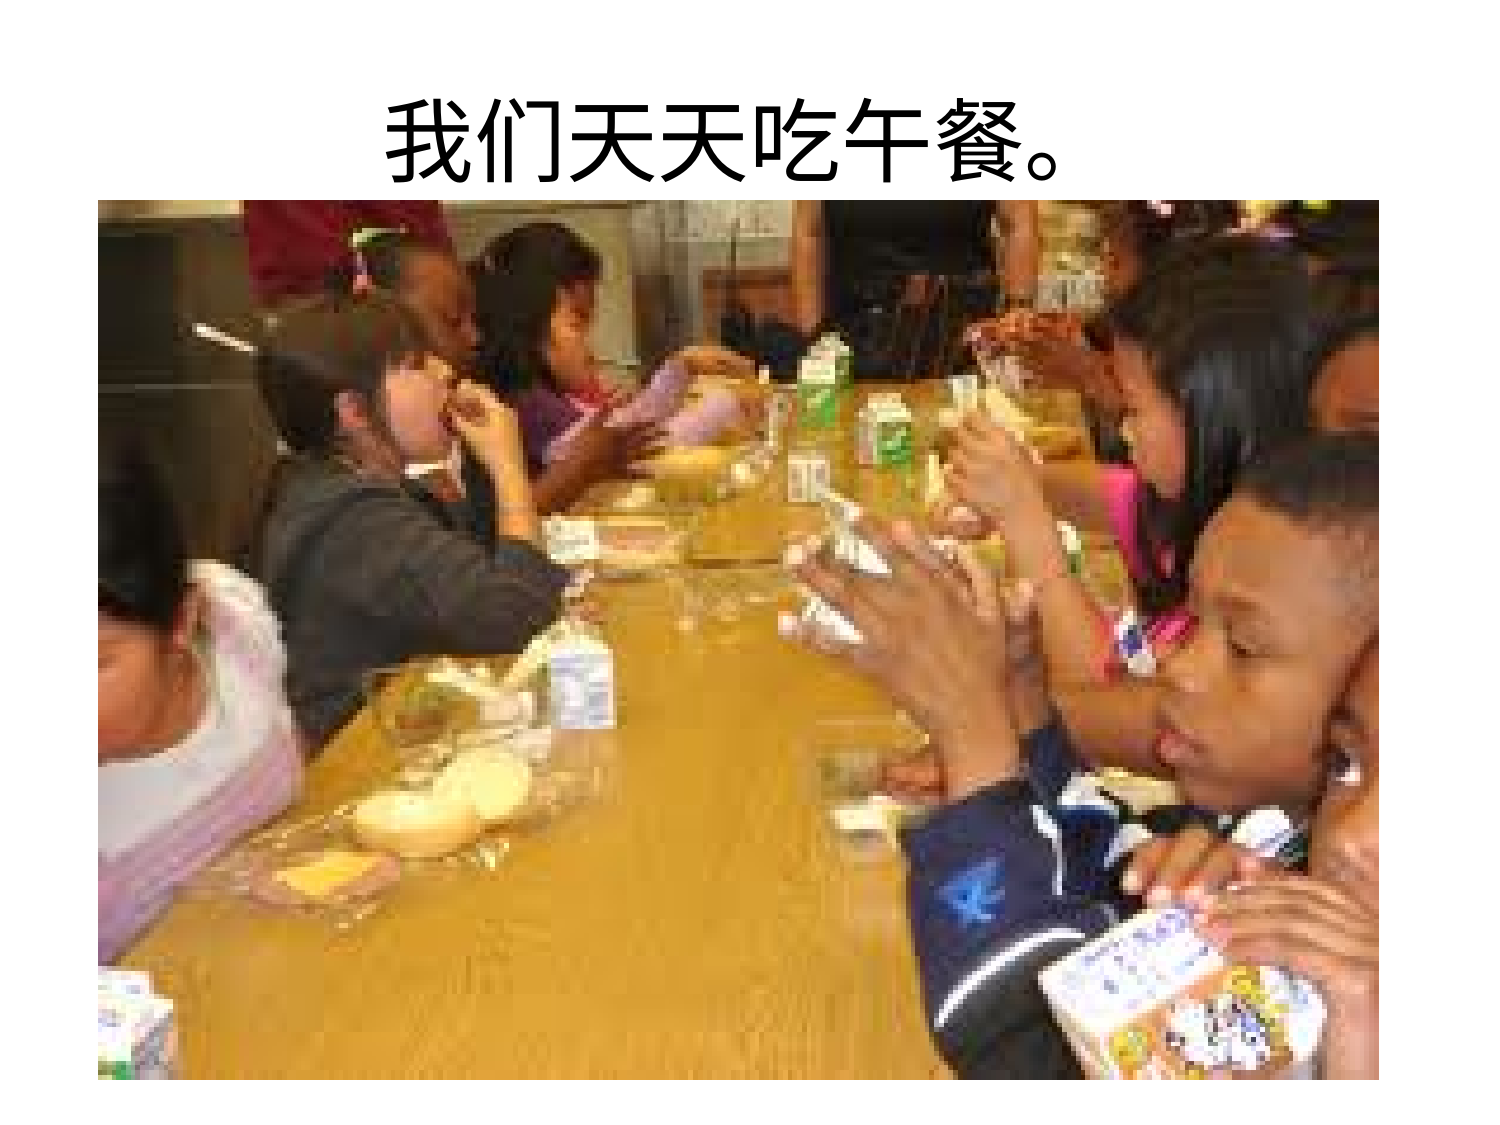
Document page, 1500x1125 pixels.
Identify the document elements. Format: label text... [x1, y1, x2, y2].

title 我们天天吃午餐。 [75, 45, 1425, 199]
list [0, 200, 1500, 1080]
